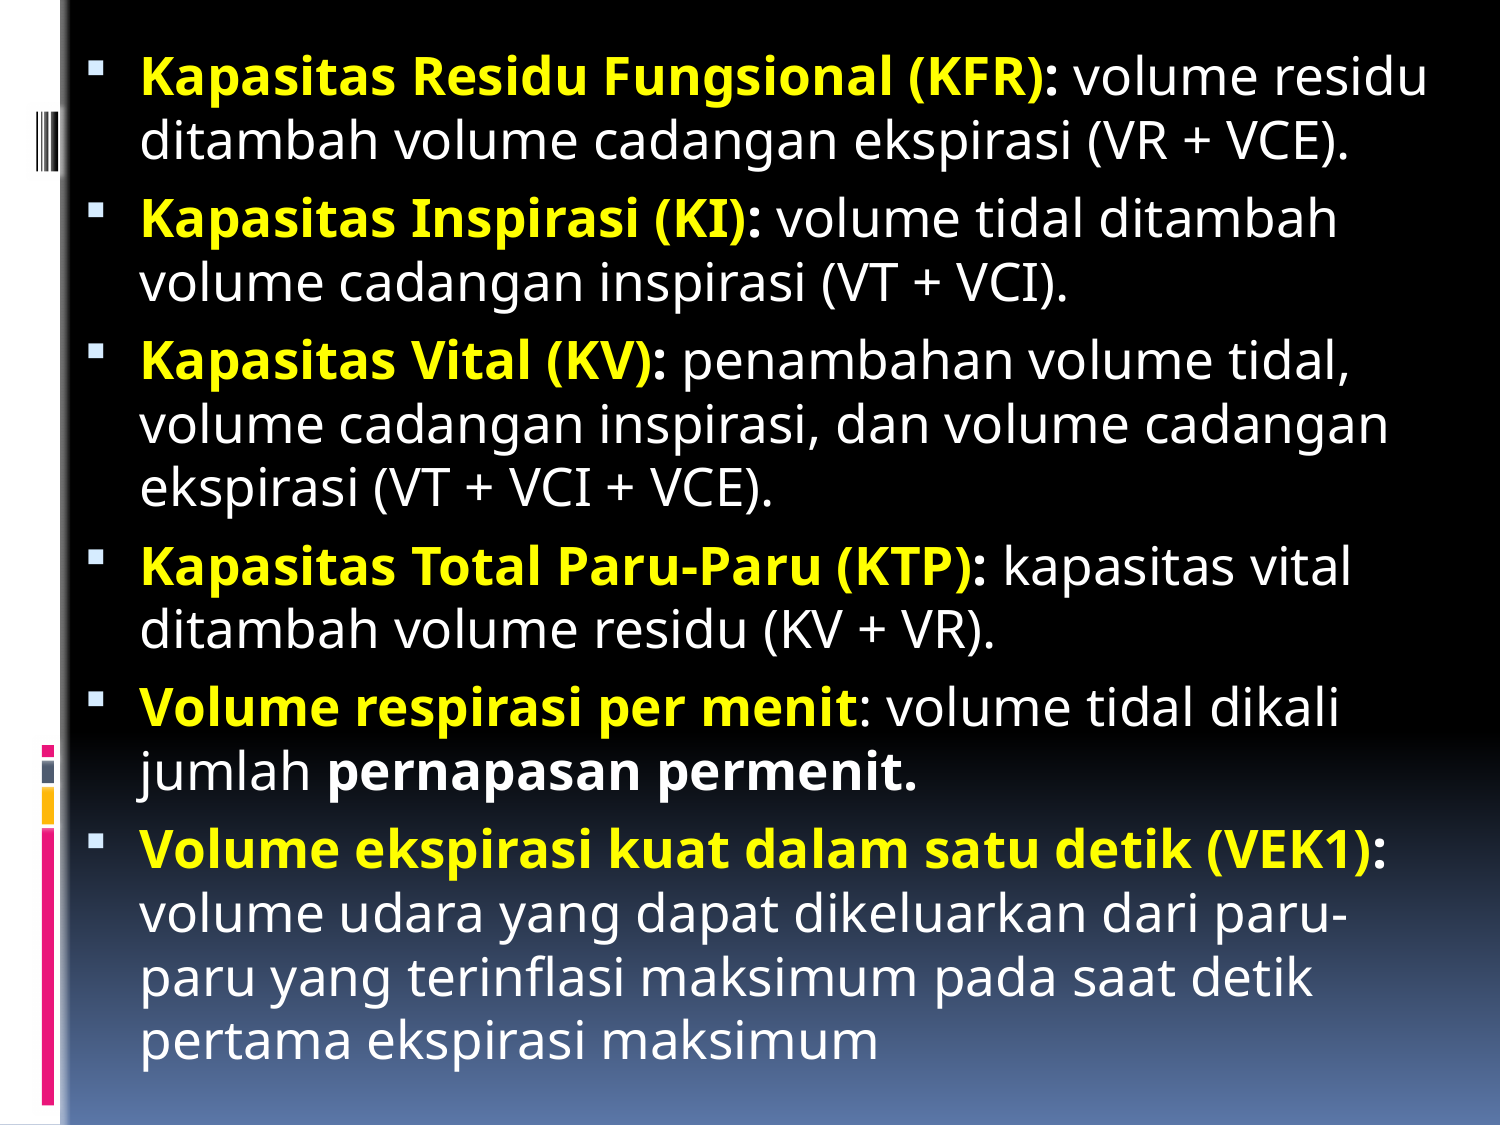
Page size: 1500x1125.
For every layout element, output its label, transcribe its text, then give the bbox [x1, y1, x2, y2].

list Kapasitas Residu Fungsional (KFR): volume residu ditambah volume cadangan ekspirasi (VR + VCE). Kapasitas Inspirasi (KI): volume tidal ditambah volume cadangan inspirasi (VT + VCI). Kapasitas Vital (KV): penambahan volume tidal, volume cadangan inspirasi, dan volume cadangan ekspirasi (VT + VCI + VCE). Kapasitas Total Paru-Paru (KTP): kapasitas vital ditambah volume residu (KV + VR). Volume respirasi per menit: volume tidal dikali jumlah pernapasan permenit. Volume ekspirasi kuat dalam satu detik (VEK1): volume udara yang dapat dikeluarkan dari paru-paru yang terinflasi maksimum pada saat detik pertama ekspirasi maksimum [58, 35, 1454, 1102]
